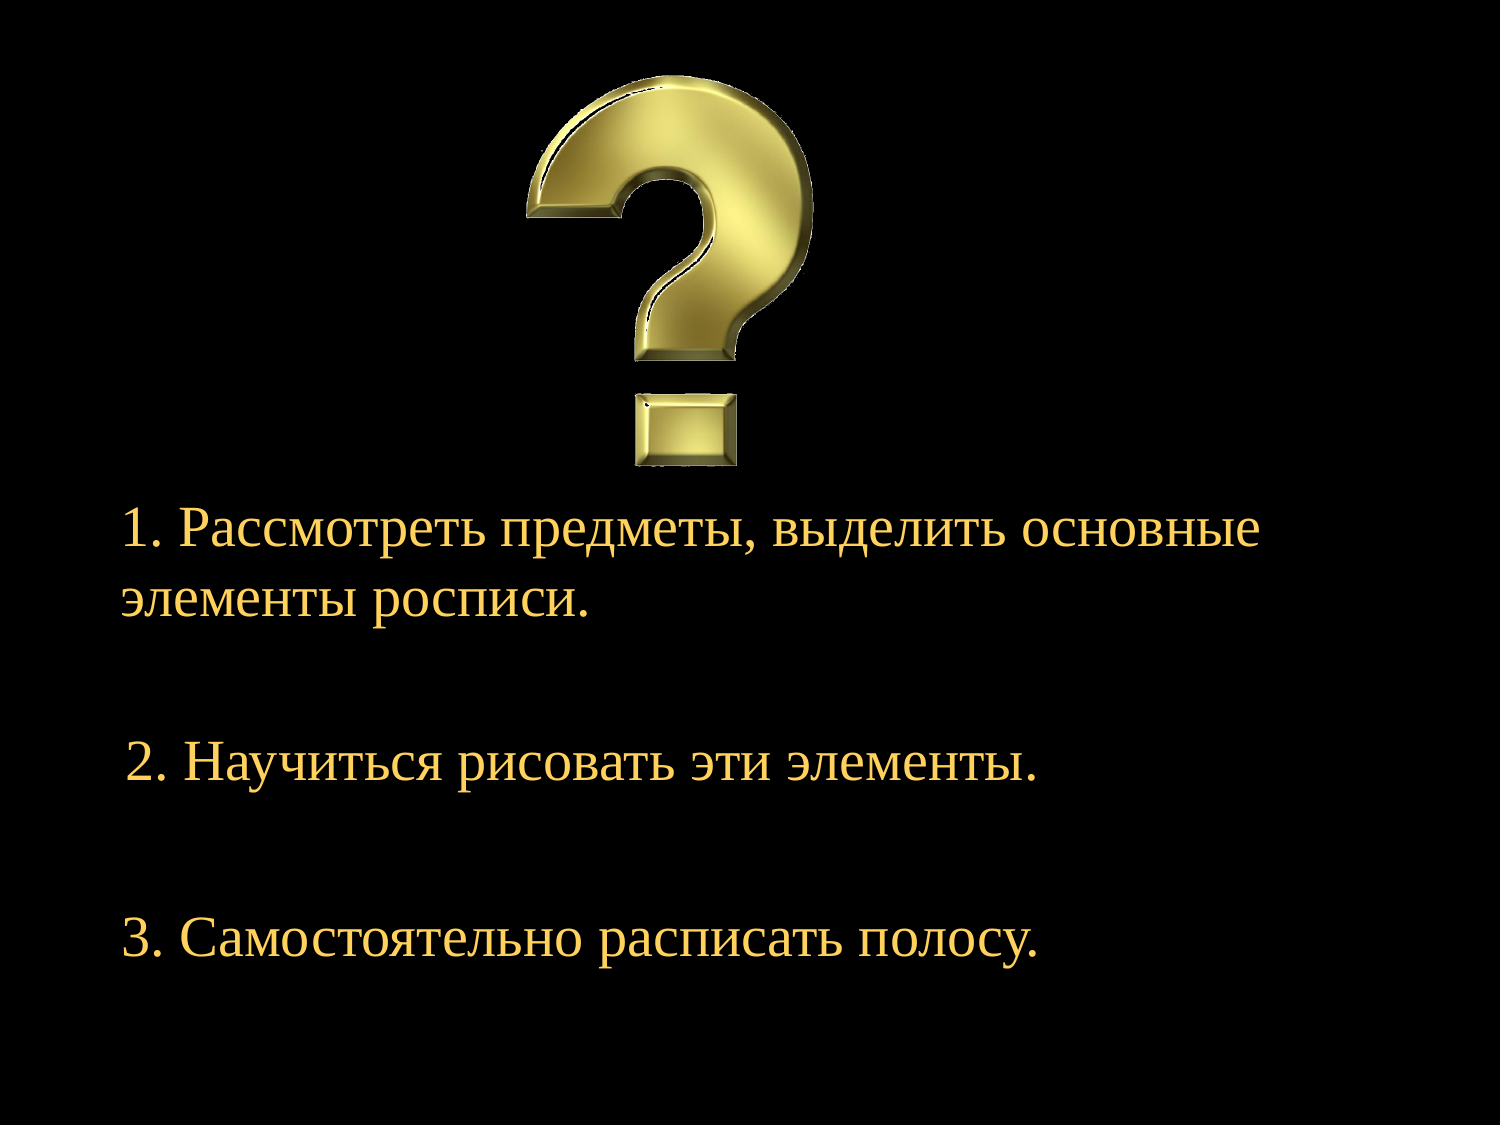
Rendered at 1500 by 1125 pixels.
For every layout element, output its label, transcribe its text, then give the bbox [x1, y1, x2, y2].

picture [456, 58, 879, 481]
text_box 1. Рассмотреть предметы, выделить основные элементы росписи. [105, 480, 1500, 636]
text_box 3. Самостоятельно расписать полосу. [106, 890, 1056, 976]
text_box 2. Научиться рисовать эти элементы. [110, 714, 1054, 800]
